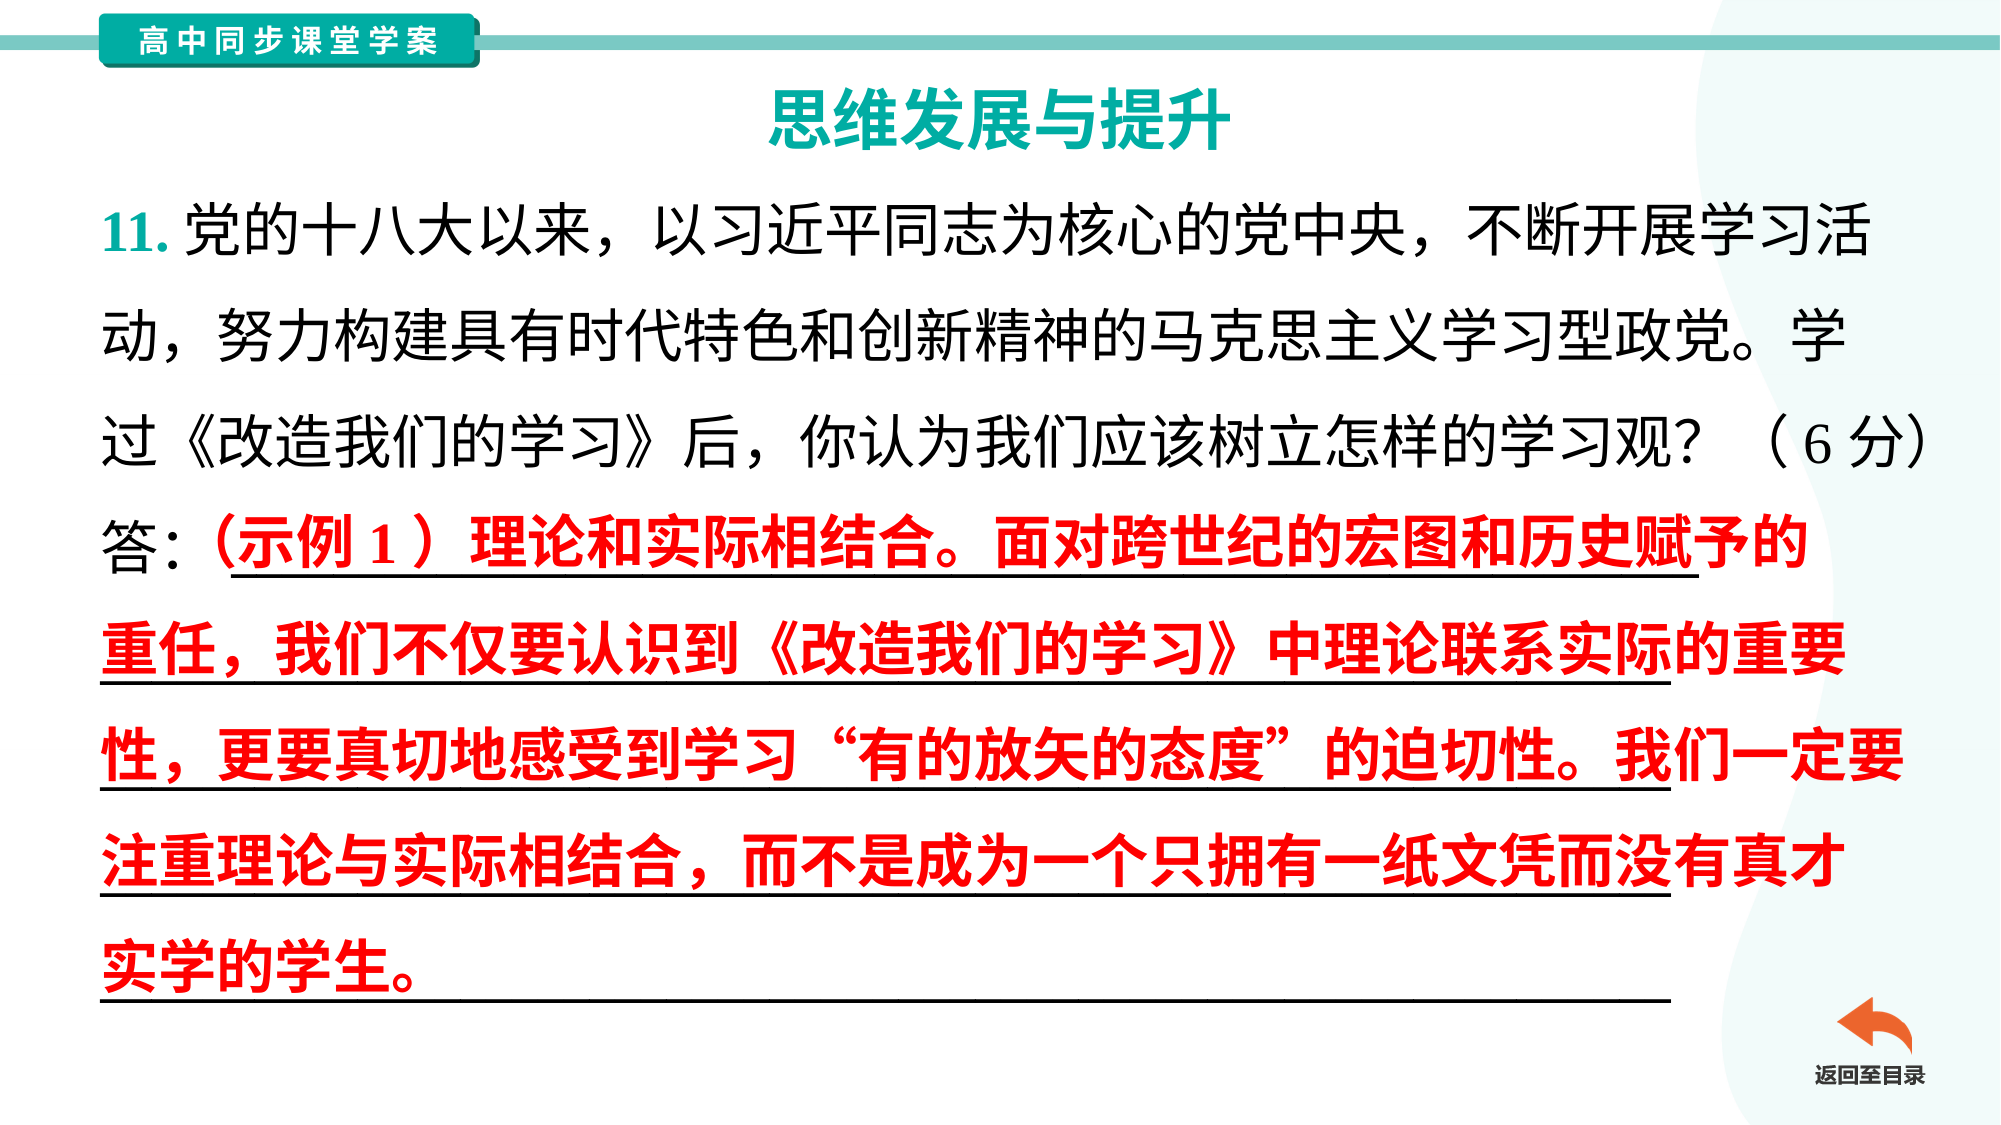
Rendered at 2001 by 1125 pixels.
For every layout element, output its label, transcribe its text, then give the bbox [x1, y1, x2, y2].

text_box 思维发展与提升 [100, 76, 1899, 156]
picture [0, 0, 2000, 1125]
text_box 11.党的十八大以来，以习近平同志为核心的党中央，不断开展学习活 动，努力构建具有时代特色和创新精神的马克思主义学习型政党。学 过《改造我们的学习》后，你认为我们应该树立怎样的学习观？（6分） 答：_________________________________________________________ _____________________________________________________________ _____________________________________________________________ _____________________________________________________________ _____________________________________________________________ [100, 1001, 1899, 1007]
text_box （示例1）理论和实际相结合。面对跨世纪的宏图和历史赋予的 重任，我们不仅要认识到《改造我们的学习》中理论联系实际的重要 性，更要真切地感受到学习“有的放矢的态度”的迫切性。我们一定要 注重理论与实际相结合，而不是成为一个只拥有一纸文凭而没有真才 实学的学生。 [100, 469, 1899, 1001]
text_box 11.党的十八大以来，以习近平同志为核心的党中央，不断开展学习活 动，努力构建具有时代特色和创新精神的马克思主义学习型政党。学 过《改造我们的学习》后，你认为我们应该树立怎样的学习观？（6分） 答：_________________________________________________________ _____________________________________________________________ _____________________________________________________________ _____________________________________________________________ _____________________________________________________________ [100, 156, 1899, 469]
